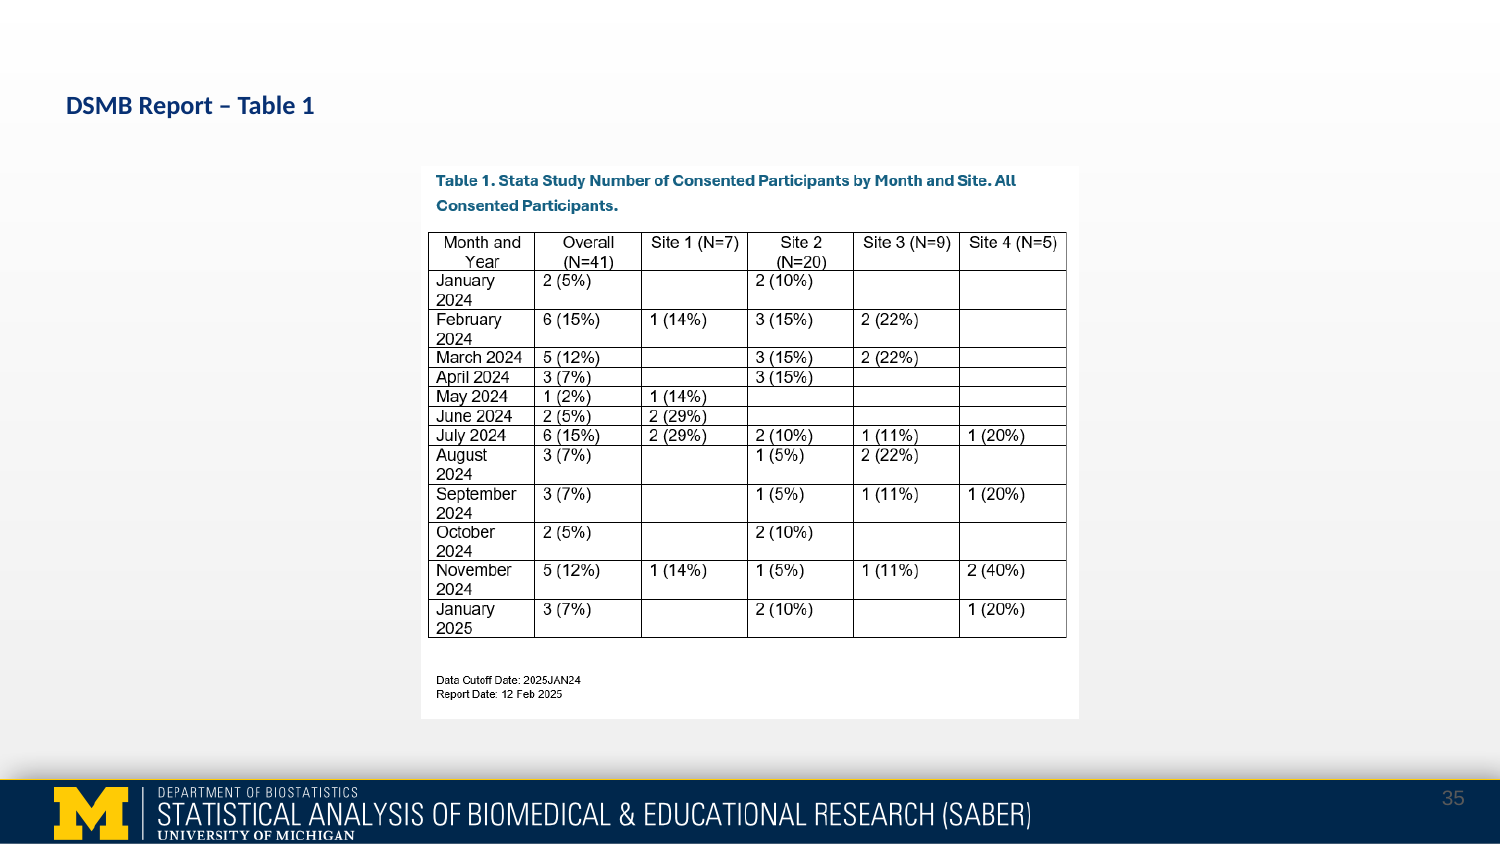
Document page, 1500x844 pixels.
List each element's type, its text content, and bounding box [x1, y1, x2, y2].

picture [54, 787, 1030, 840]
title DSMB Report – Table 1 [51, 72, 1449, 167]
picture [420, 166, 1079, 719]
slide_number 35 [1389, 764, 1480, 830]
